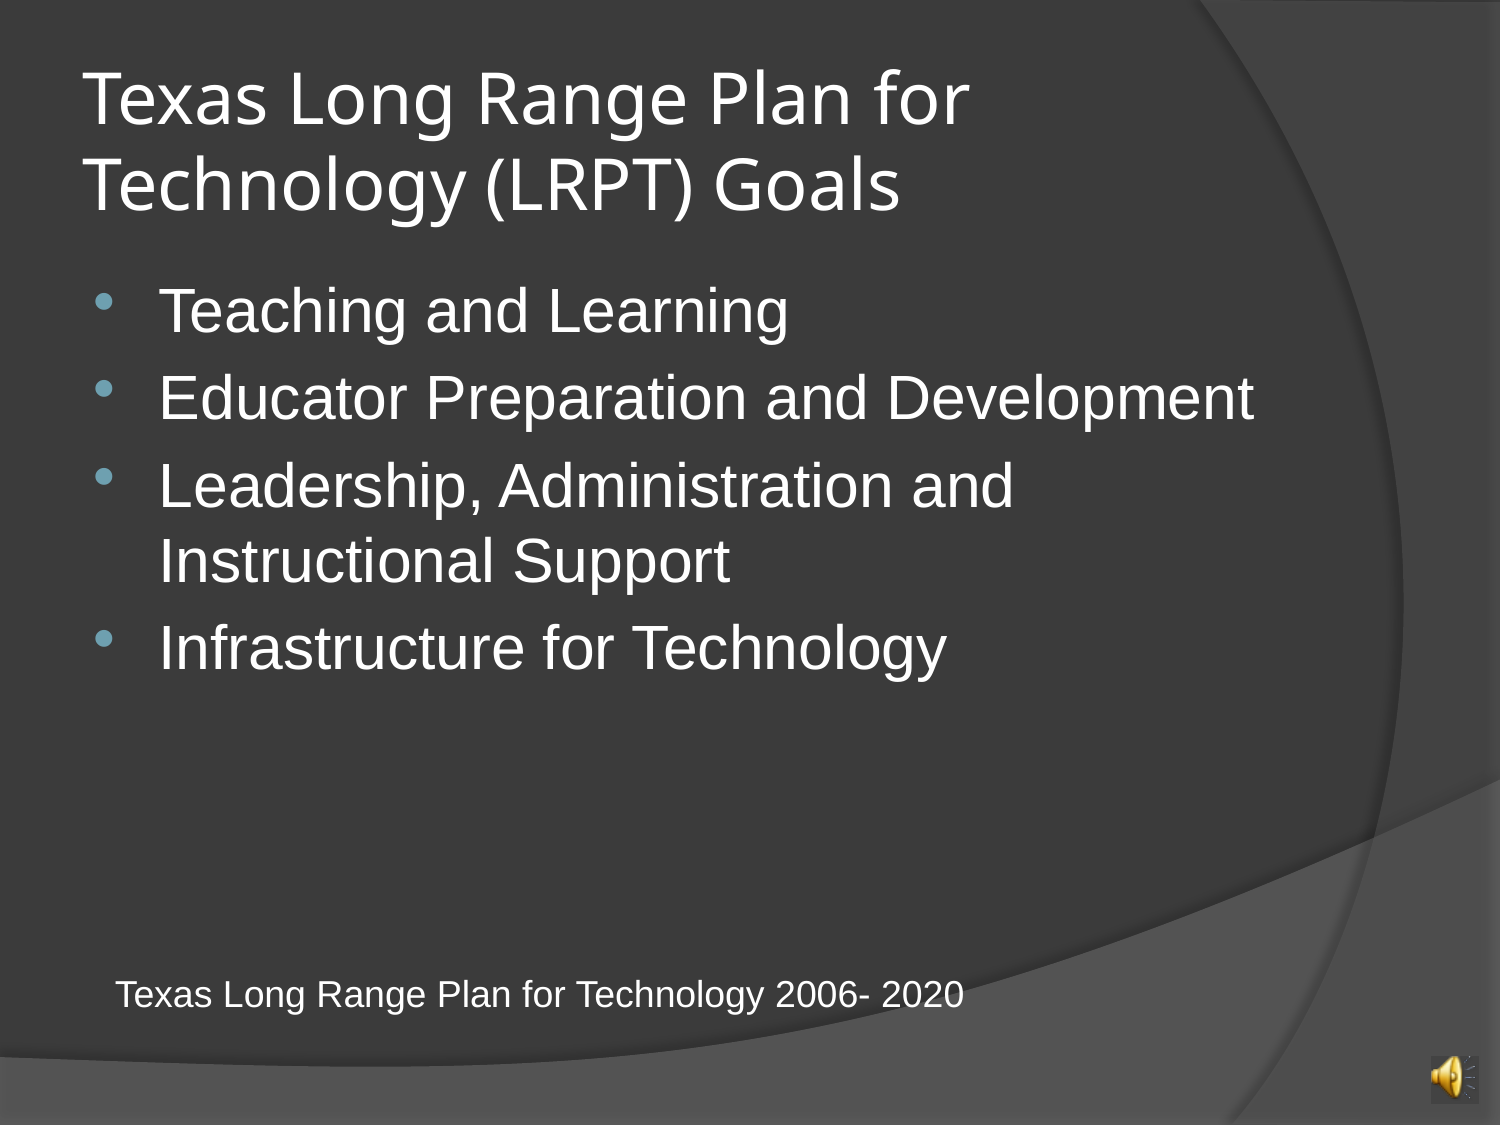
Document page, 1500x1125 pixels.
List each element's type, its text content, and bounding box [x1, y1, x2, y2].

list Teaching and Learning Educator Preparation and Development Leadership, Administration and Instructional Support Infrastructure for Technology [75, 262, 1300, 1005]
text_box Texas Long Range Plan for Technology 2006- 2020 [99, 962, 1350, 1023]
picture [1429, 1054, 1481, 1106]
title Texas Long Range Plan for Technology (LRPT) Goals [75, 45, 1300, 233]
